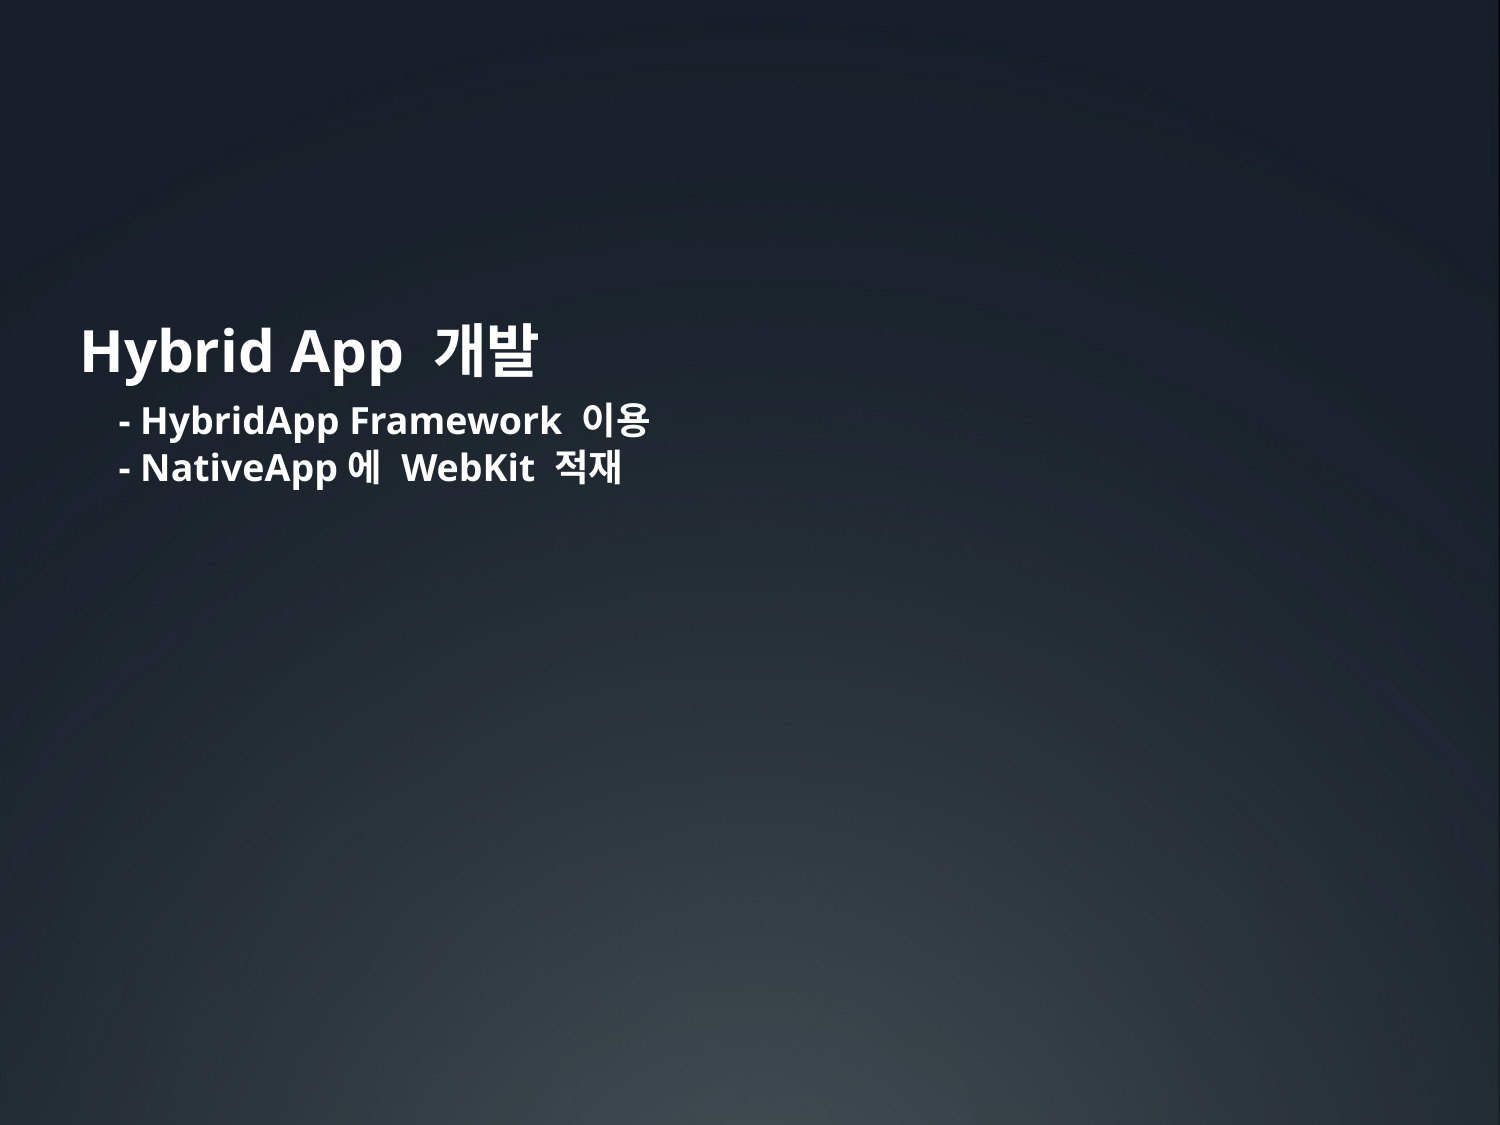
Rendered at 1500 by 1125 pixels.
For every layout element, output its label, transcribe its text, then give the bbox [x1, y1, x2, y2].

text_box Hybrid App 개발 - HybridApp Framework 이용 - NativeApp에 WebKit 적재 [64, 306, 666, 497]
picture [0, 0, 1500, 1125]
